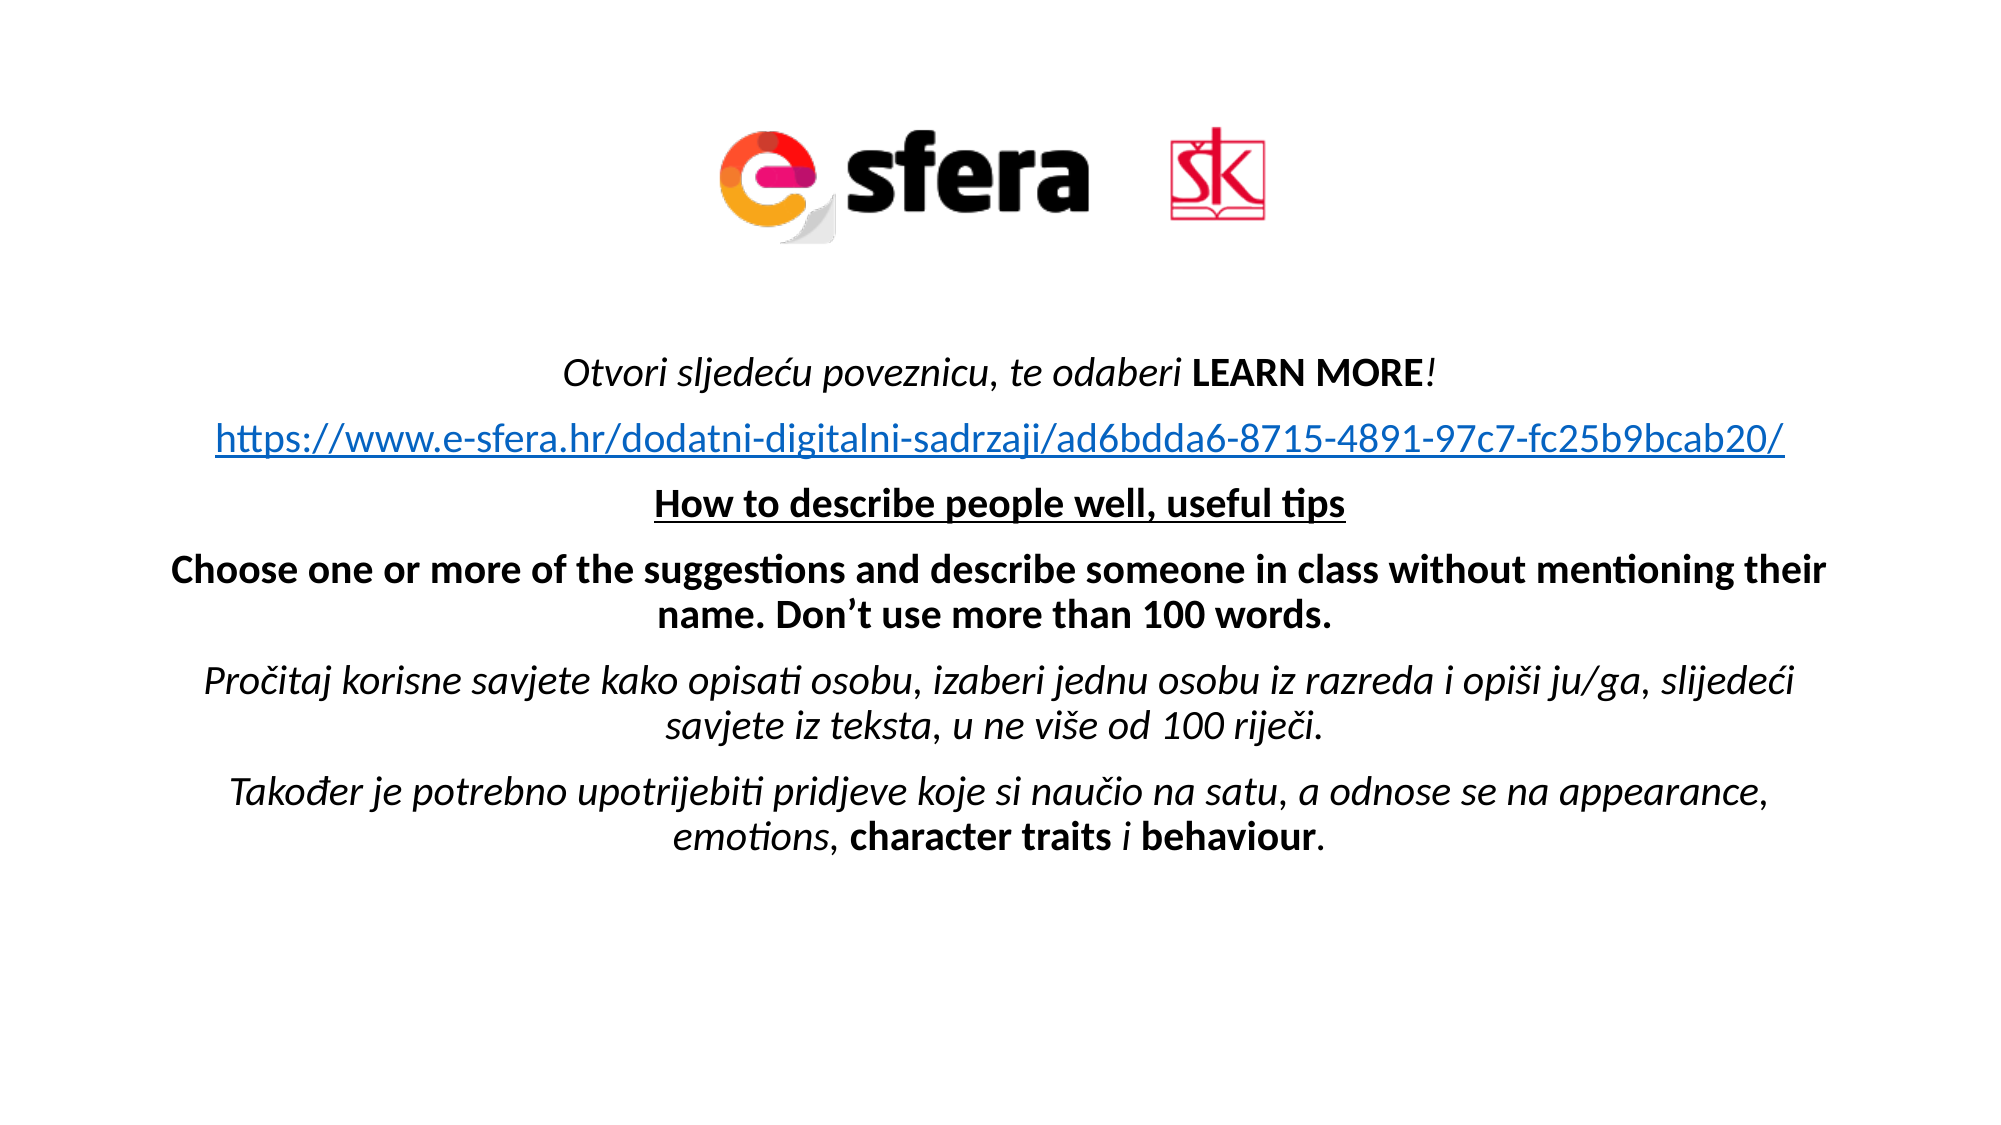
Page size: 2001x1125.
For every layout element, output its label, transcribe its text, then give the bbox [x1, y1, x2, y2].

text_box Otvori sljedeću poveznicu, te odaberi LEARN MORE! https://www.e-sfera.hr/dodatni-digitalni-sadrzaji/ad6bdda6-8715-4891-97c7-fc25b9bcab20/ How to describe people well, useful tips Choose one or more of the suggestions and describe someone in class without mentioning their name. Don’t use more than 100 words. Pročitaj korisne savjete kako opisati osobu, izaberi jednu osobu iz razreda i opiši ju/ga, slijedeći savjete iz teksta, u ne više od 100 riječi. Također je potrebno upotrijebiti pridjeve koje si naučio na satu, a odnose se na appearance, emotions, character traits i behaviour. [128, 342, 1872, 1125]
picture [687, 30, 1313, 343]
